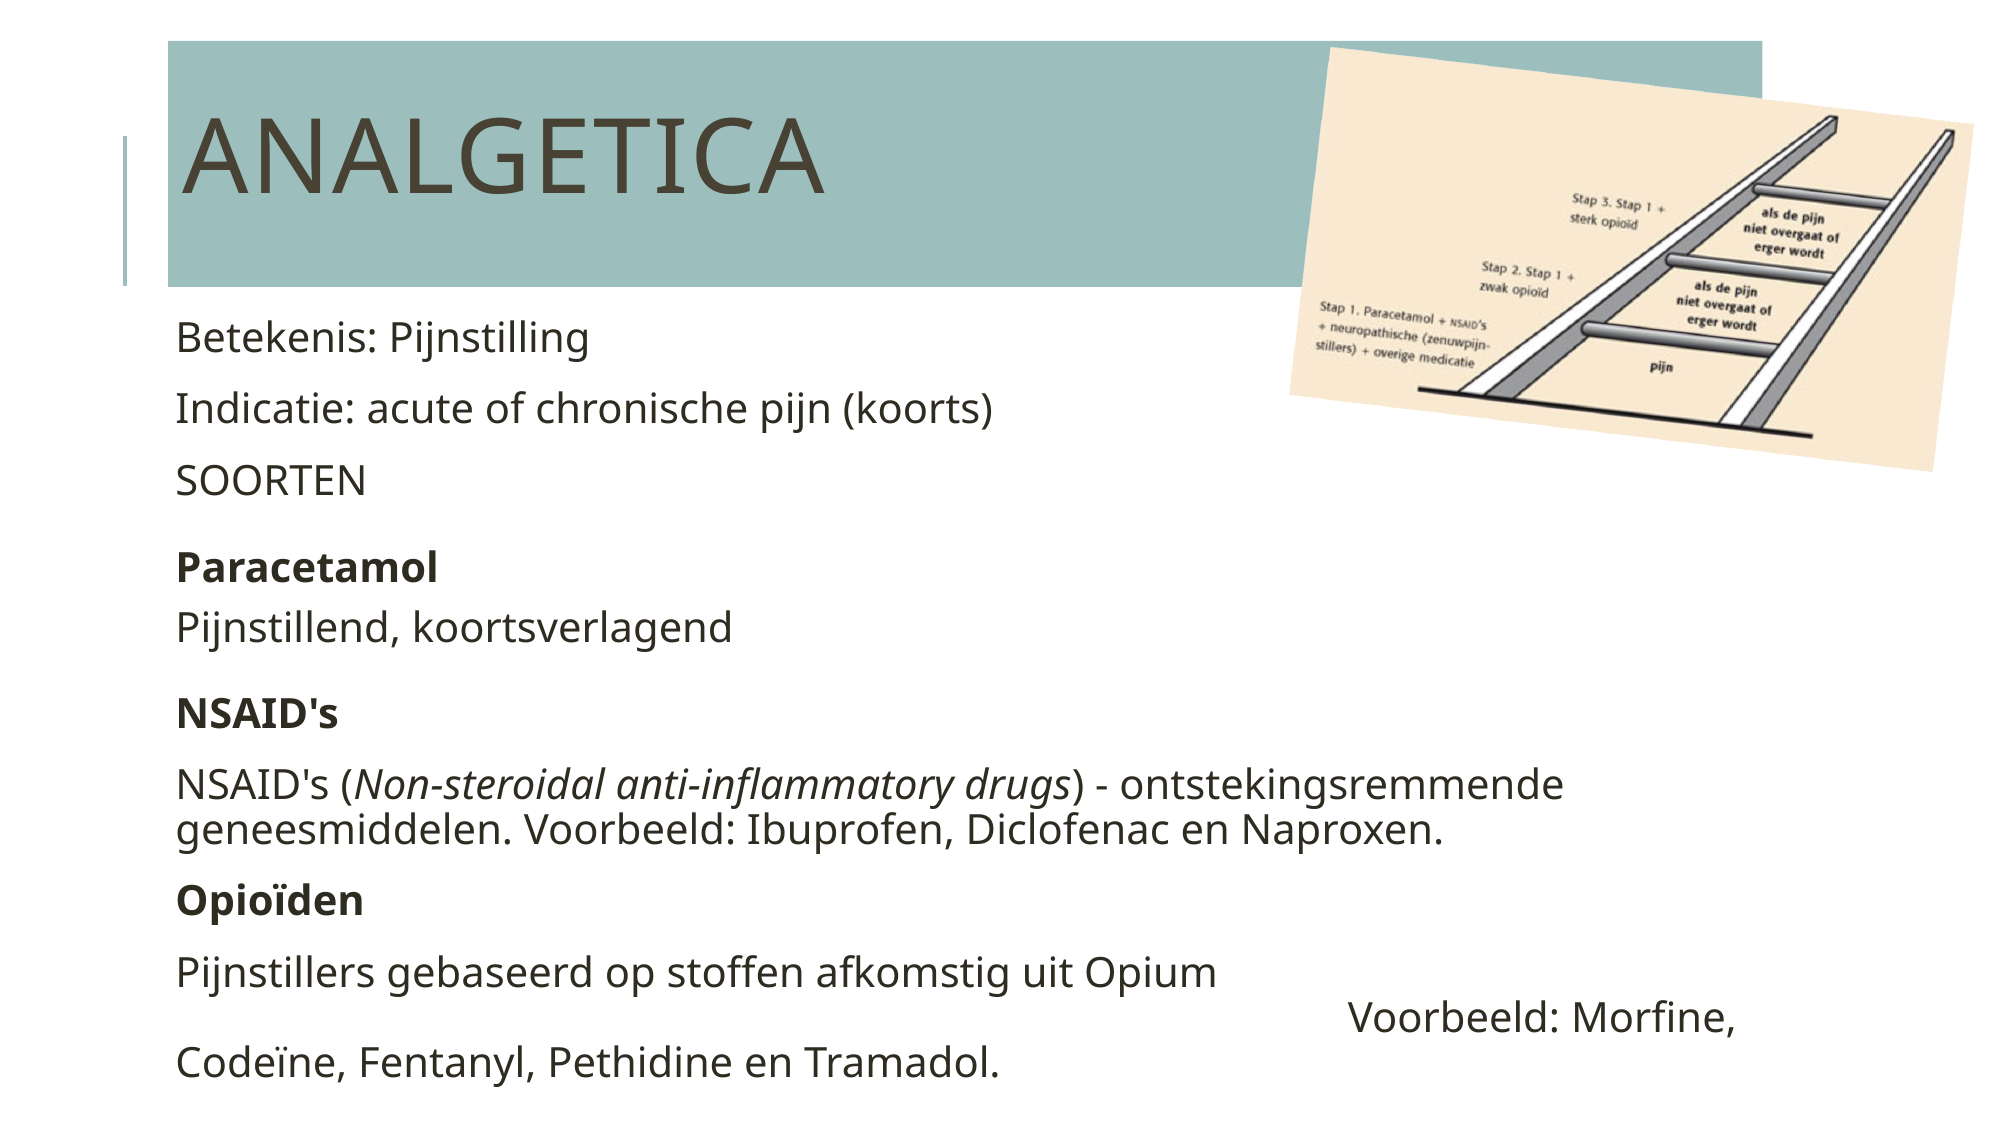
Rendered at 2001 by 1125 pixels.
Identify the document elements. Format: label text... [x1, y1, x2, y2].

list Betekenis: Pijnstilling Indicatie: acute of chronische pijn (koorts) SOORTEN Paracetamol Pijnstillend, koortsverlagend NSAID's NSAID's (Non-steroidal anti-inflammatory drugs) - ontstekingsremmende geneesmiddelen. Voorbeeld: Ibuprofen, Diclofenac en Naproxen. Opioïden Pijnstillers gebaseerd op stoffen afkomstig uit Opium Voorbeeld: Morfine, Codeïne, Fentanyl, Pethidine en Tramadol. [168, 309, 1791, 1095]
picture [1290, 48, 1973, 471]
title Analgetica [168, 40, 1763, 287]
